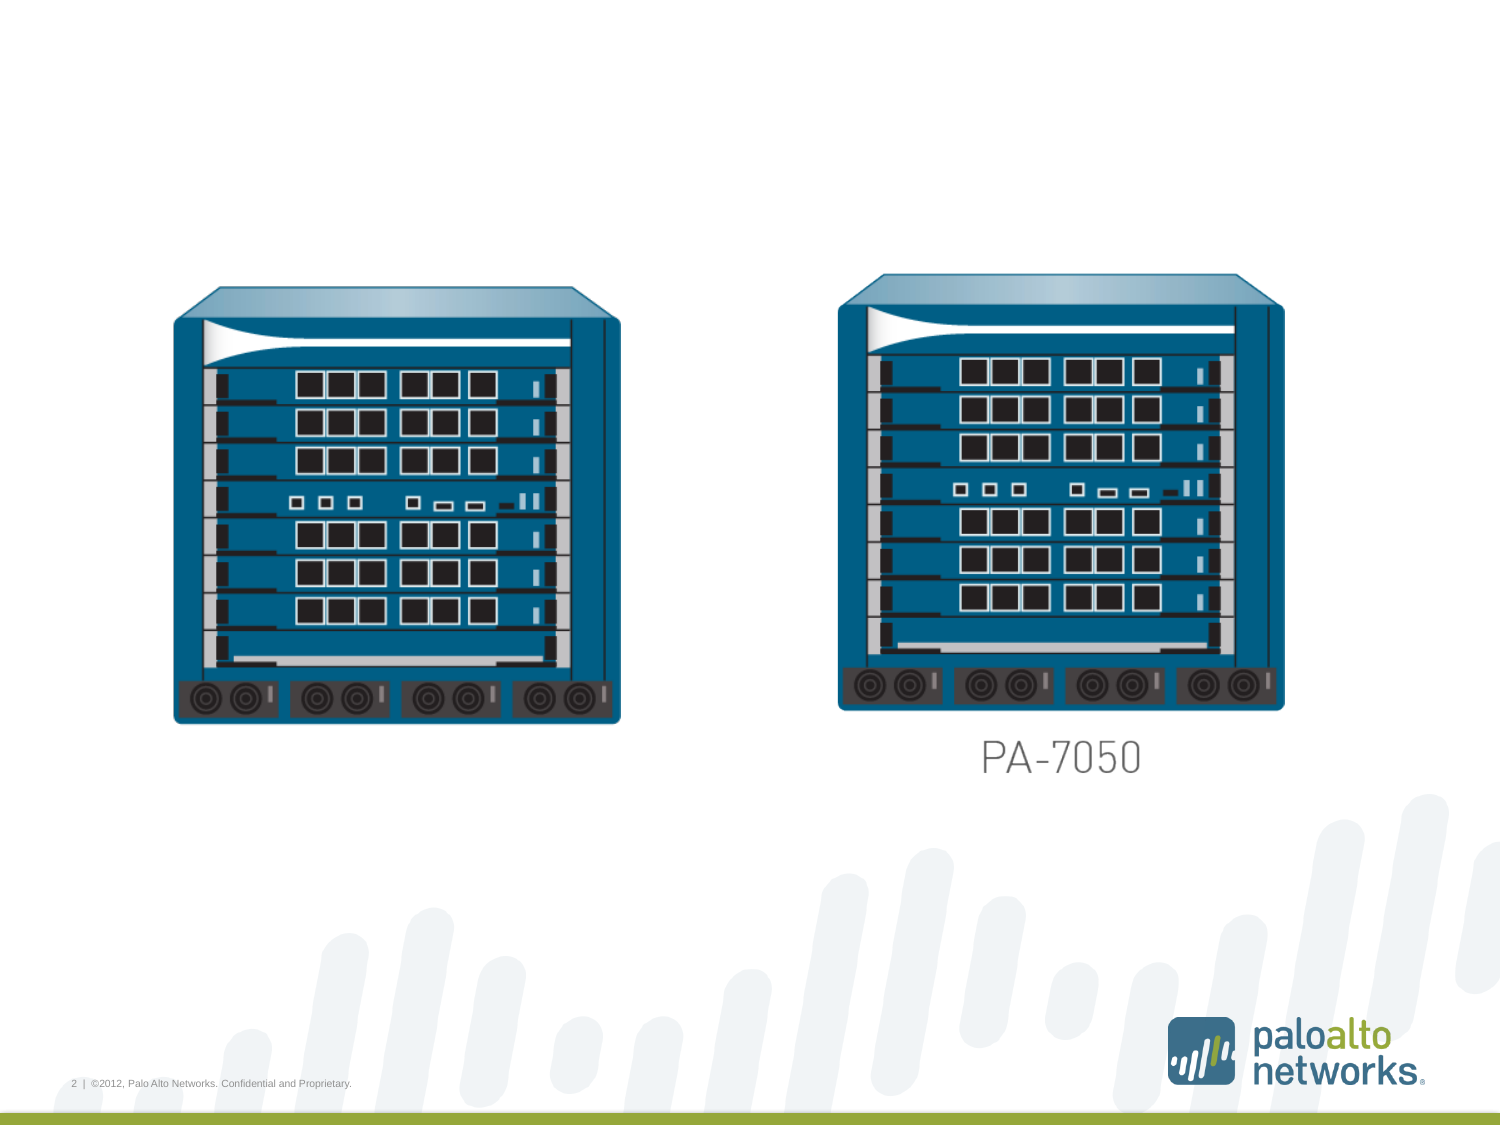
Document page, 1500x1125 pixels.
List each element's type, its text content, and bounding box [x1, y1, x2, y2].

picture [170, 284, 621, 735]
picture [0, 271, 1500, 1113]
slide_number 2 | ©2012, Palo Alto Networks. Confidential and Proprietary. [56, 1053, 499, 1114]
